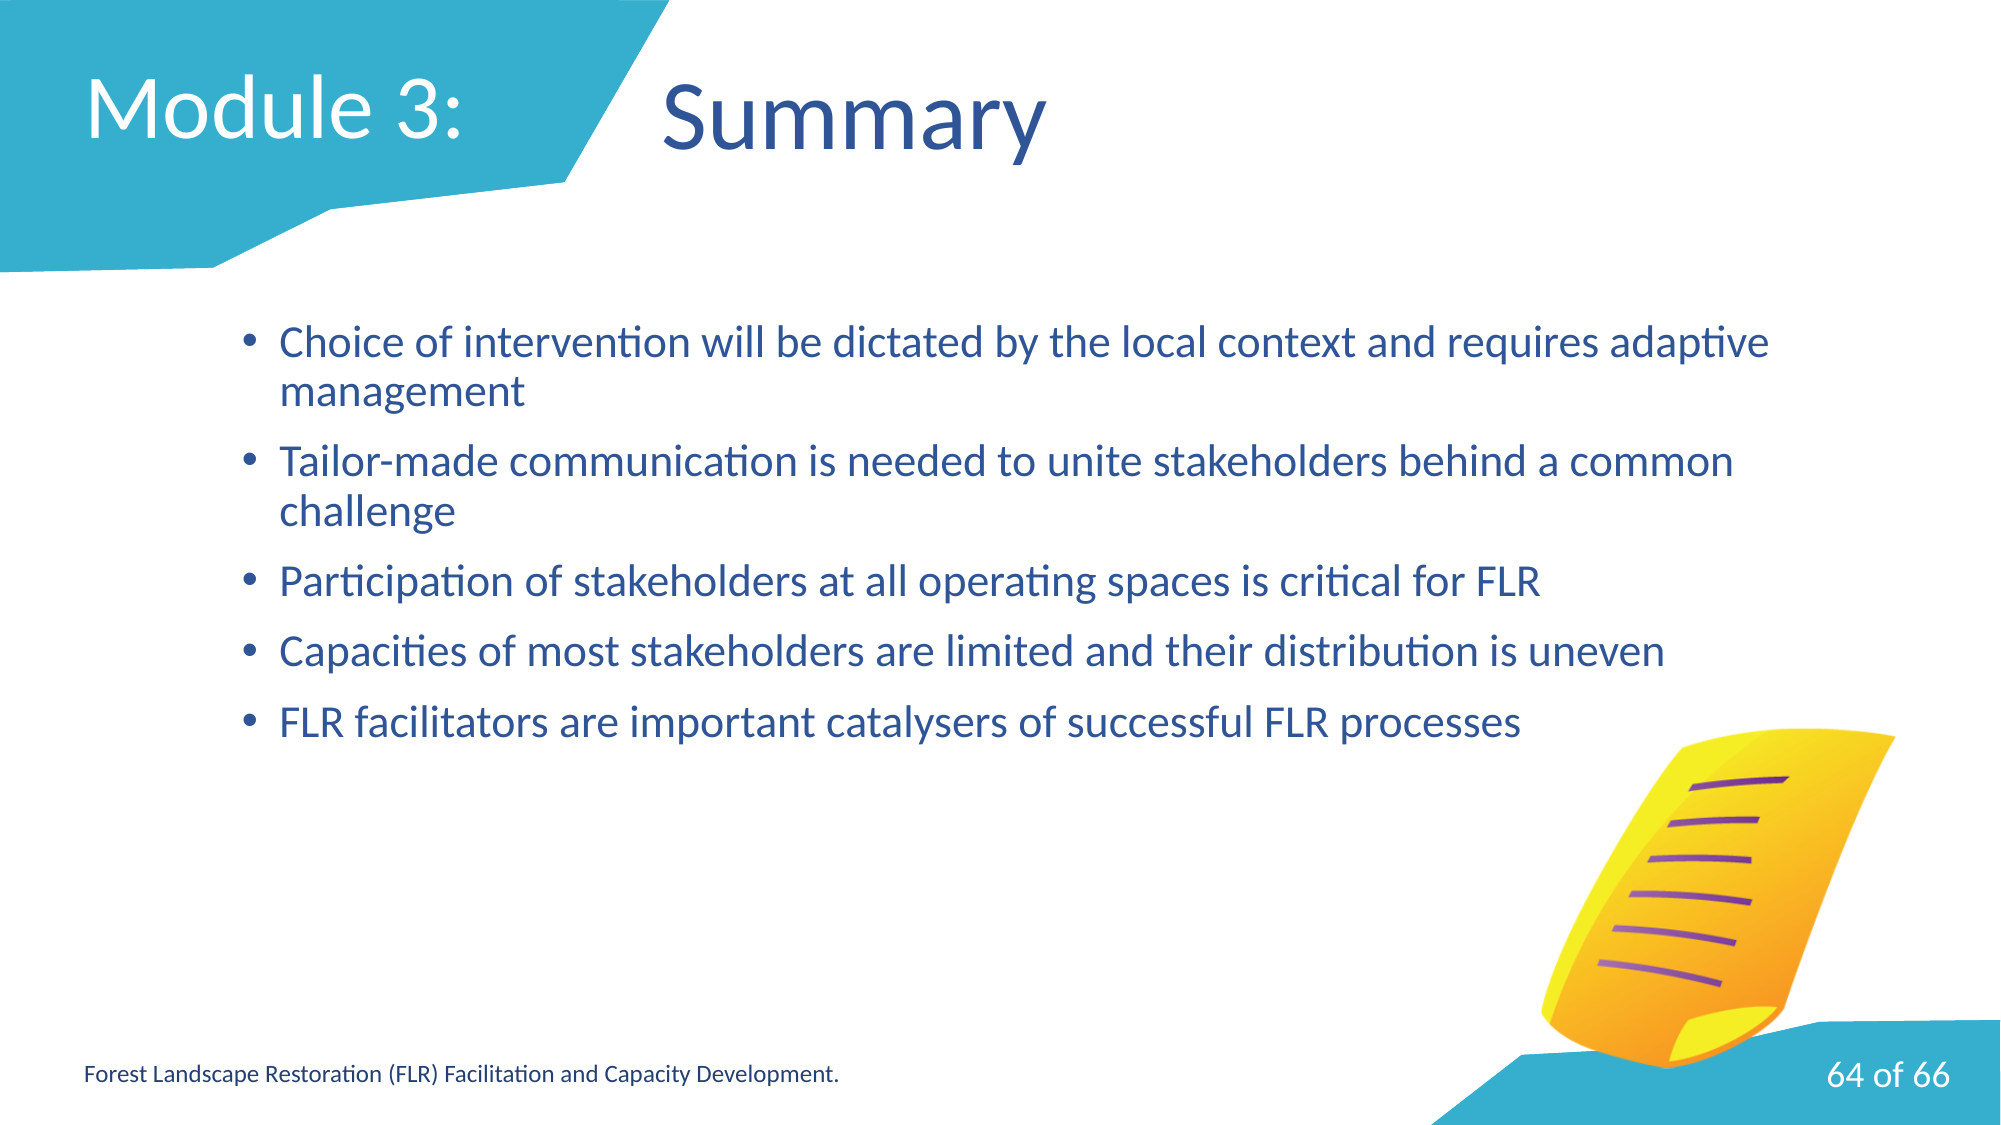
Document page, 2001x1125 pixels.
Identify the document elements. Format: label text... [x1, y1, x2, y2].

slide_number 64 of 66 [1759, 1042, 1966, 1103]
footer Forest Landscape Restoration (FLR) Facilitation and Capacity Development. [69, 1042, 1270, 1103]
text_box Choice of intervention will be dictated by the local context and requires adaptive management Tailor-made communication is needed to unite stakeholders behind a common challenge Participation of stakeholders at all operating spaces is critical for FLR Capacities of most stakeholders are limited and their distribution is uneven FLR facilitators are important catalysers of successful FLR processes [226, 310, 1819, 1024]
text_box Summary [646, 42, 1469, 178]
title Module 3: [69, 0, 765, 218]
picture [1528, 709, 1910, 1091]
